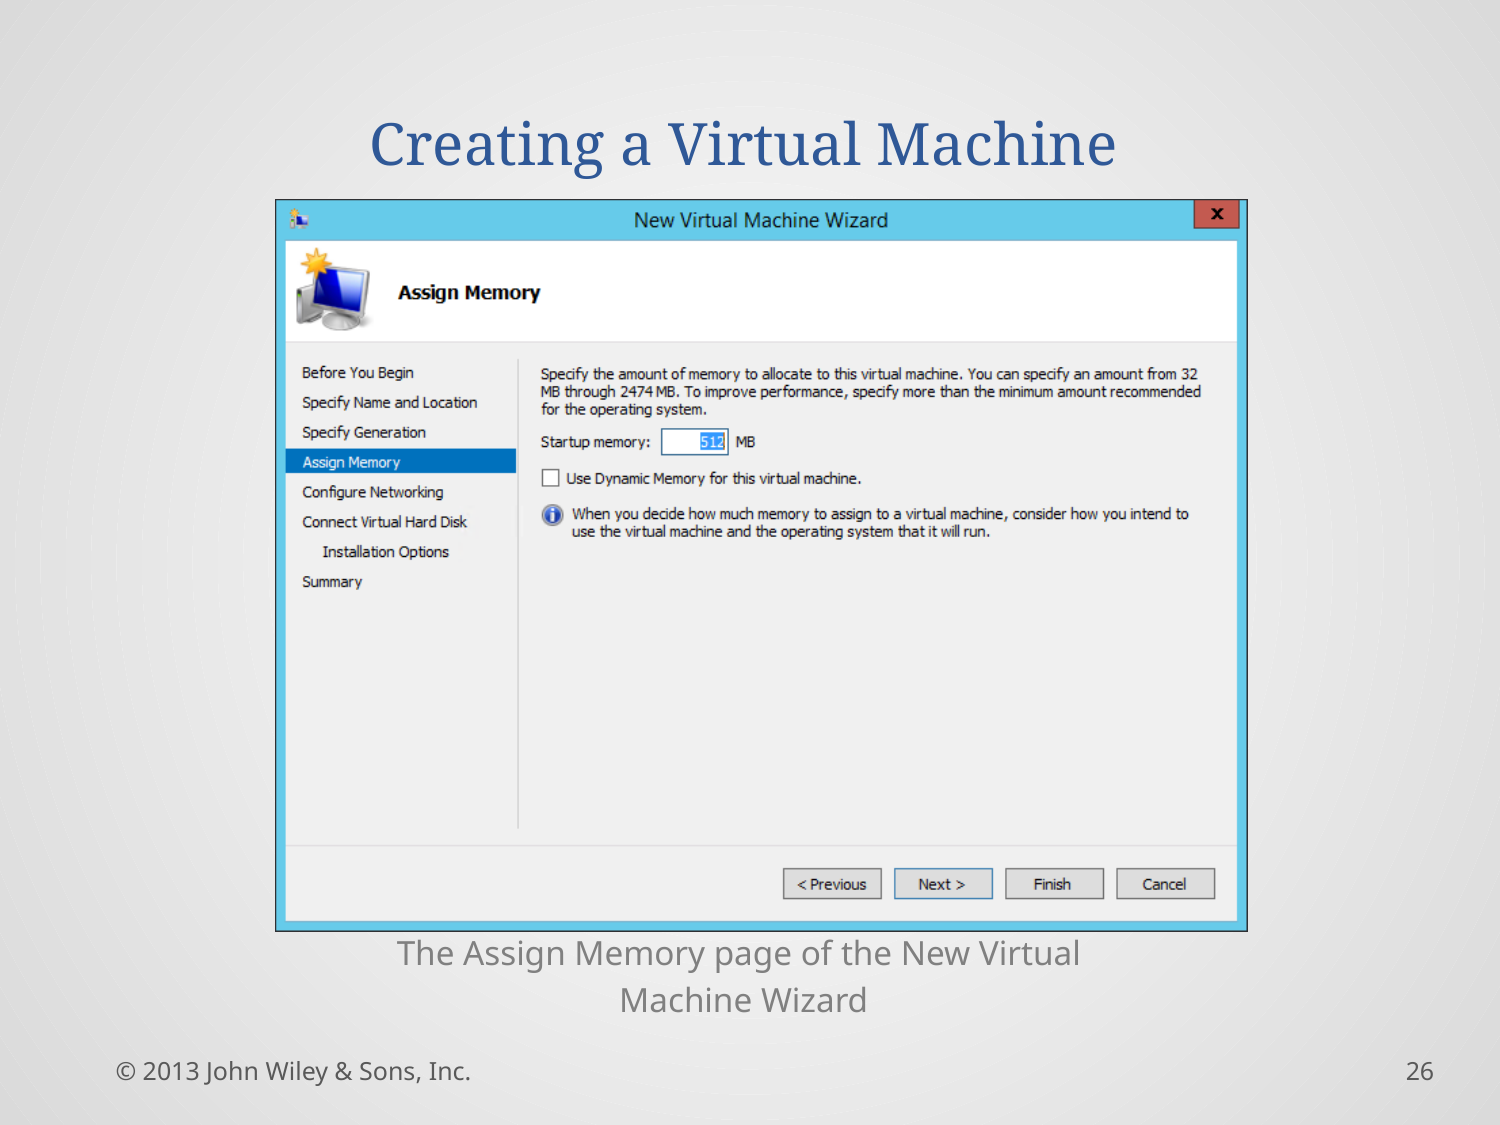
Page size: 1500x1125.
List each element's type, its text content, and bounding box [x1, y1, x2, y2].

slide_number 26 [1401, 1042, 1494, 1103]
title Creating a Virtual Machine [275, 37, 1213, 185]
list The Assign Memory page of the New Virtual Machine Wizard [275, 940, 1213, 1041]
footer © 2013 John Wiley & Sons, Inc. [108, 1042, 576, 1103]
picture [274, 199, 1248, 932]
